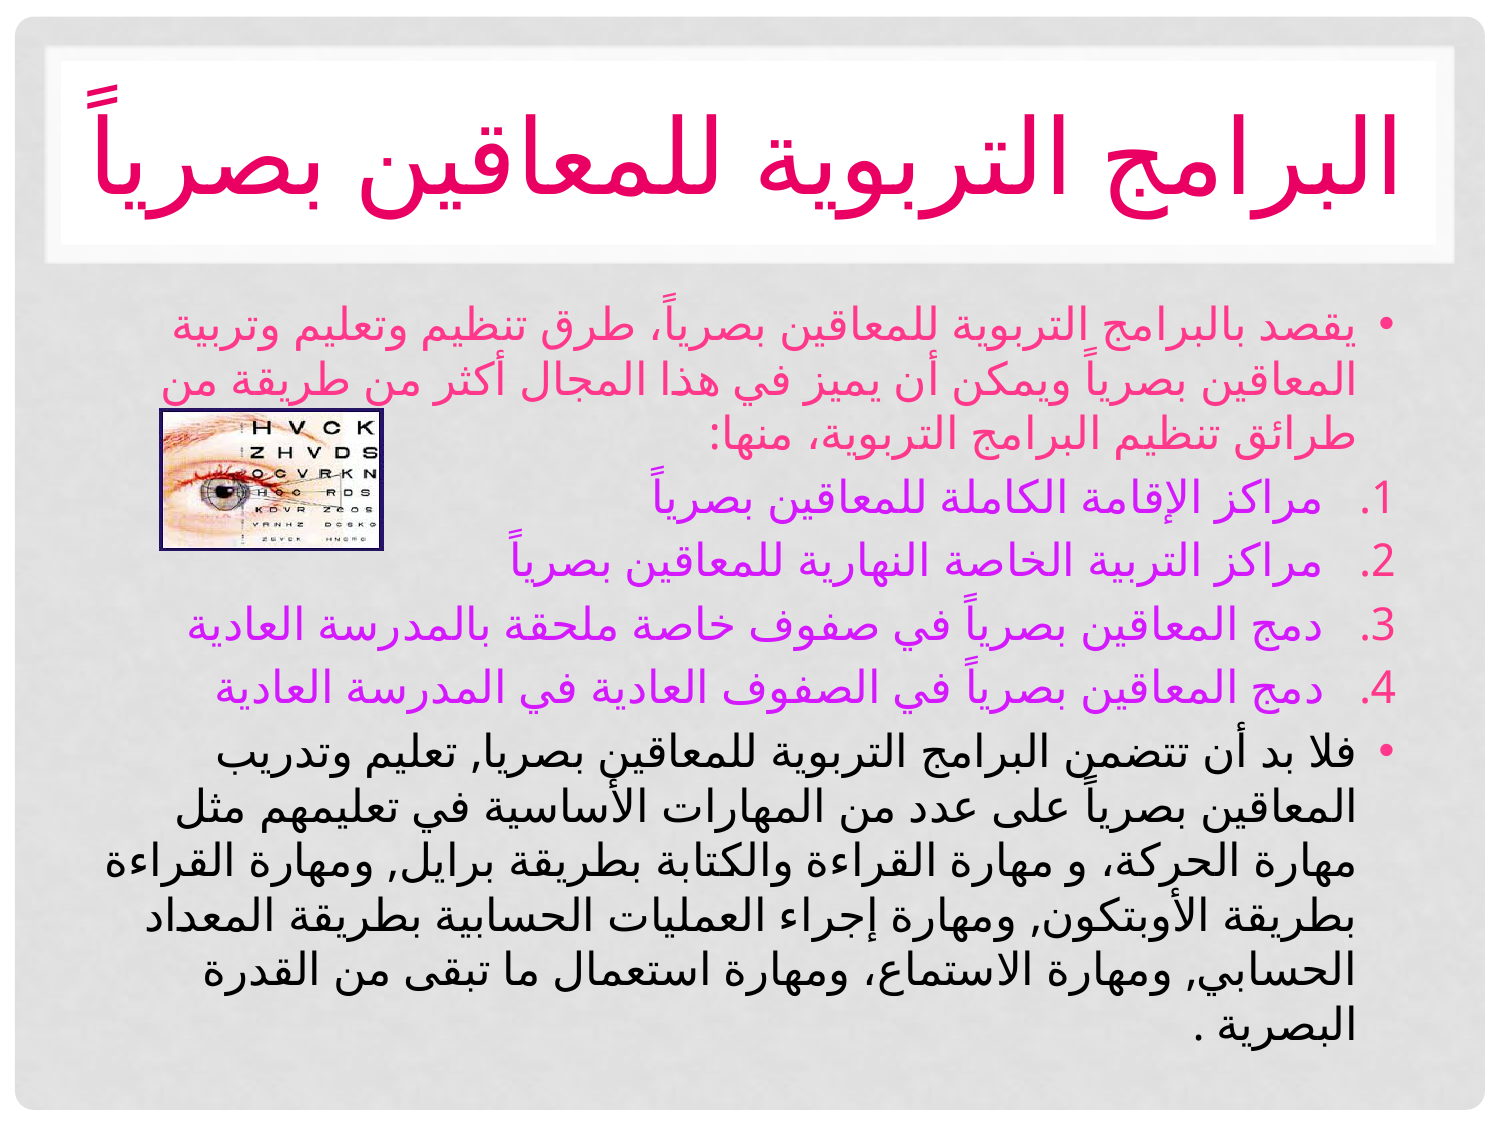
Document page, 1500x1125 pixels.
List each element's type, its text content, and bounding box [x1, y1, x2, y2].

list يقصد بالبرامج التربوية للمعاقين بصرياً، طرق تنظيم وتعليم وتربية المعاقين بصرياً ويمكن أن يميز في هذا المجال أكثر من طريقة من طرائق تنظيم البرامج التربوية، منها: مراكز الإقامة الكاملة للمعاقين بصرياً مراكز التربية الخاصة النهارية للمعاقين بصرياً دمج المعاقين بصرياً في صفوف خاصة ملحقة بالمدرسة العادية دمج المعاقين بصرياً في الصفوف العادية في المدرسة العادية فلا بد أن تتضمن البرامج التربوية للمعاقين بصريا, تعليم وتدريب المعاقين بصرياً على عدد من المهارات الأساسية في تعليمهم مثل مهارة الحركة، و مهارة القراءة والكتابة بطريقة برايل, ومهارة القراءة بطريقة الأوبتكون, ومهارة إجراء العمليات الحسابية بطريقة المعداد الحسابي, ومهارة الاستماع، ومهارة استعمال ما تبقى من القدرة البصرية . [75, 287, 1425, 1059]
title البرامج التربوية للمعاقين بصرياً [69, 66, 1425, 238]
picture [159, 408, 384, 552]
